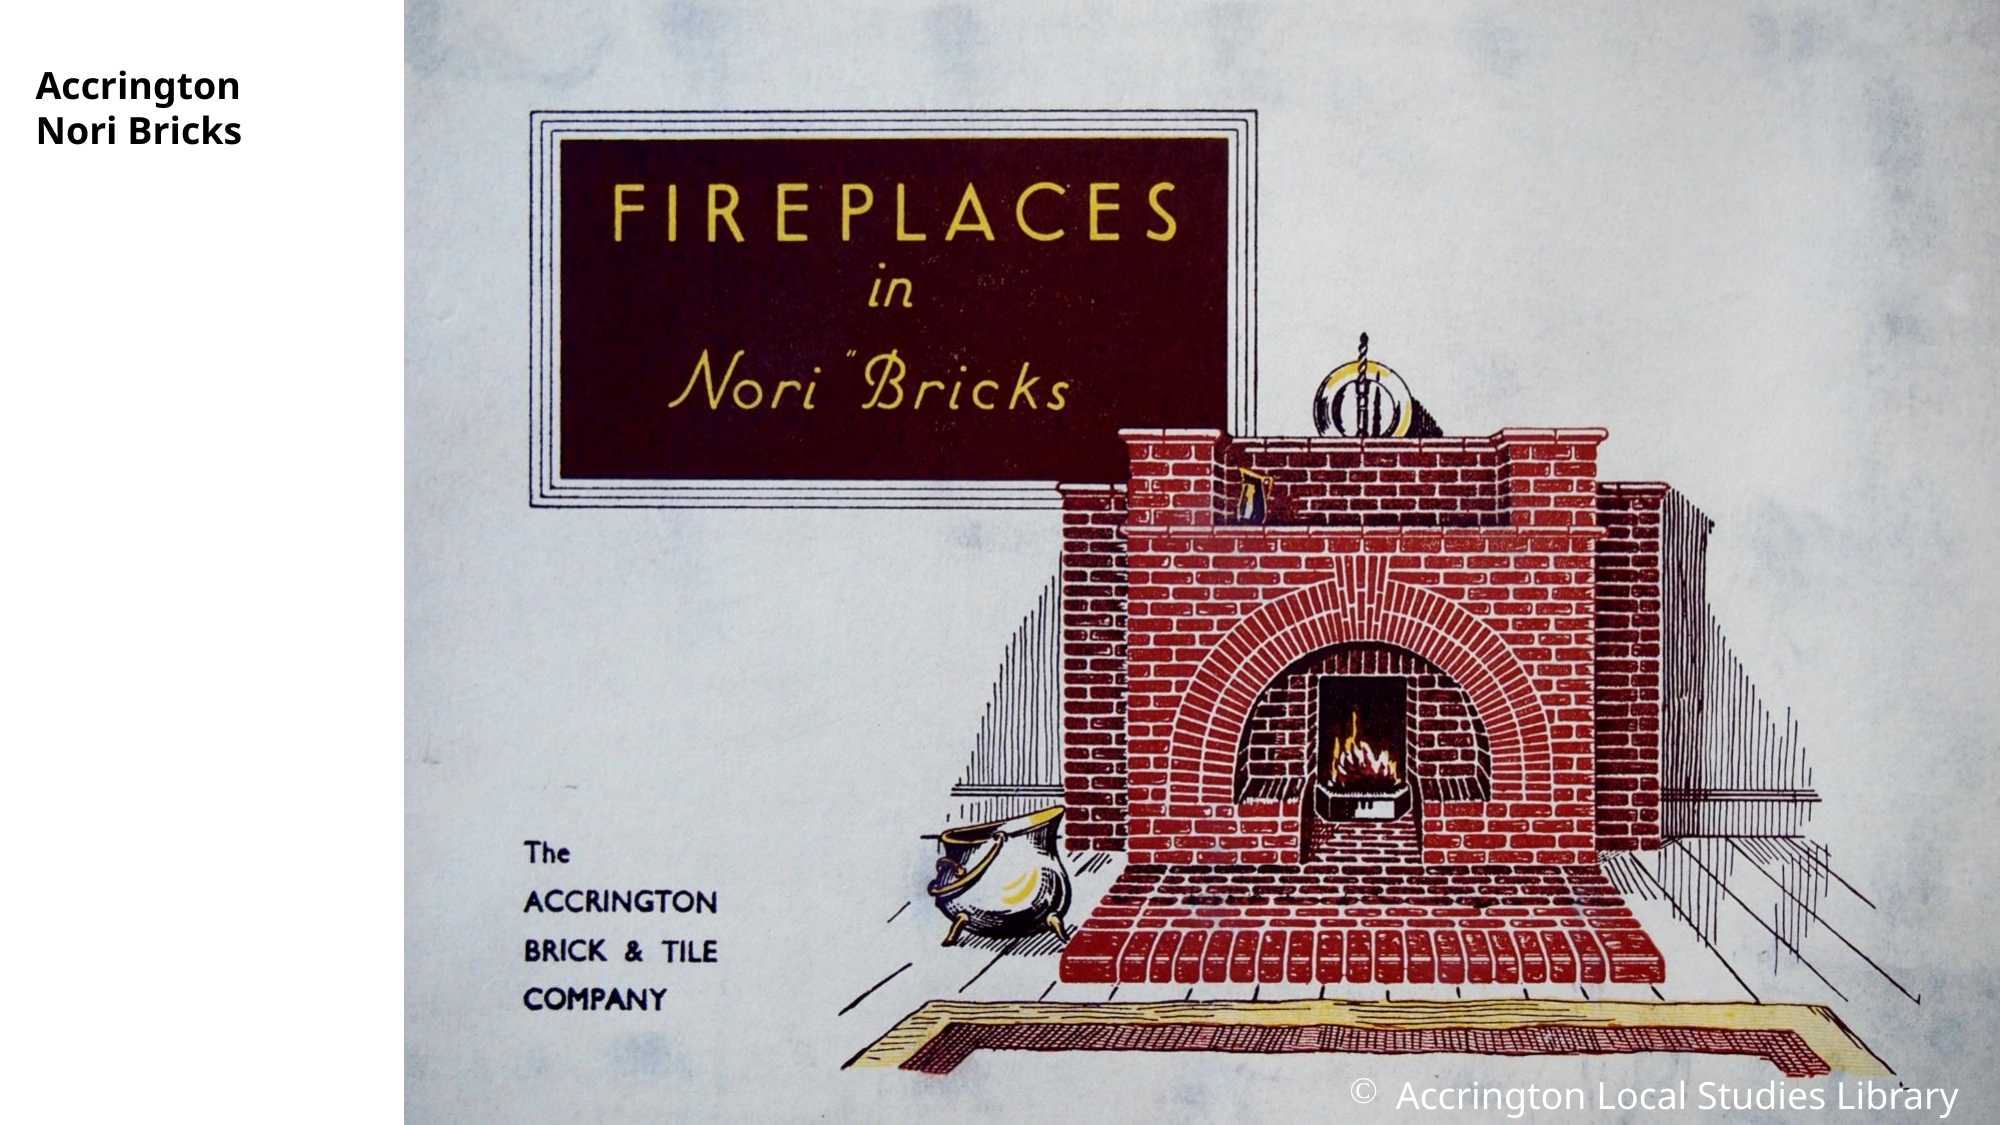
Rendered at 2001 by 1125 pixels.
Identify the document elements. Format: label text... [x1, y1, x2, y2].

text_box Accrington Nori Bricks [20, 55, 342, 160]
picture [404, 0, 2000, 1125]
